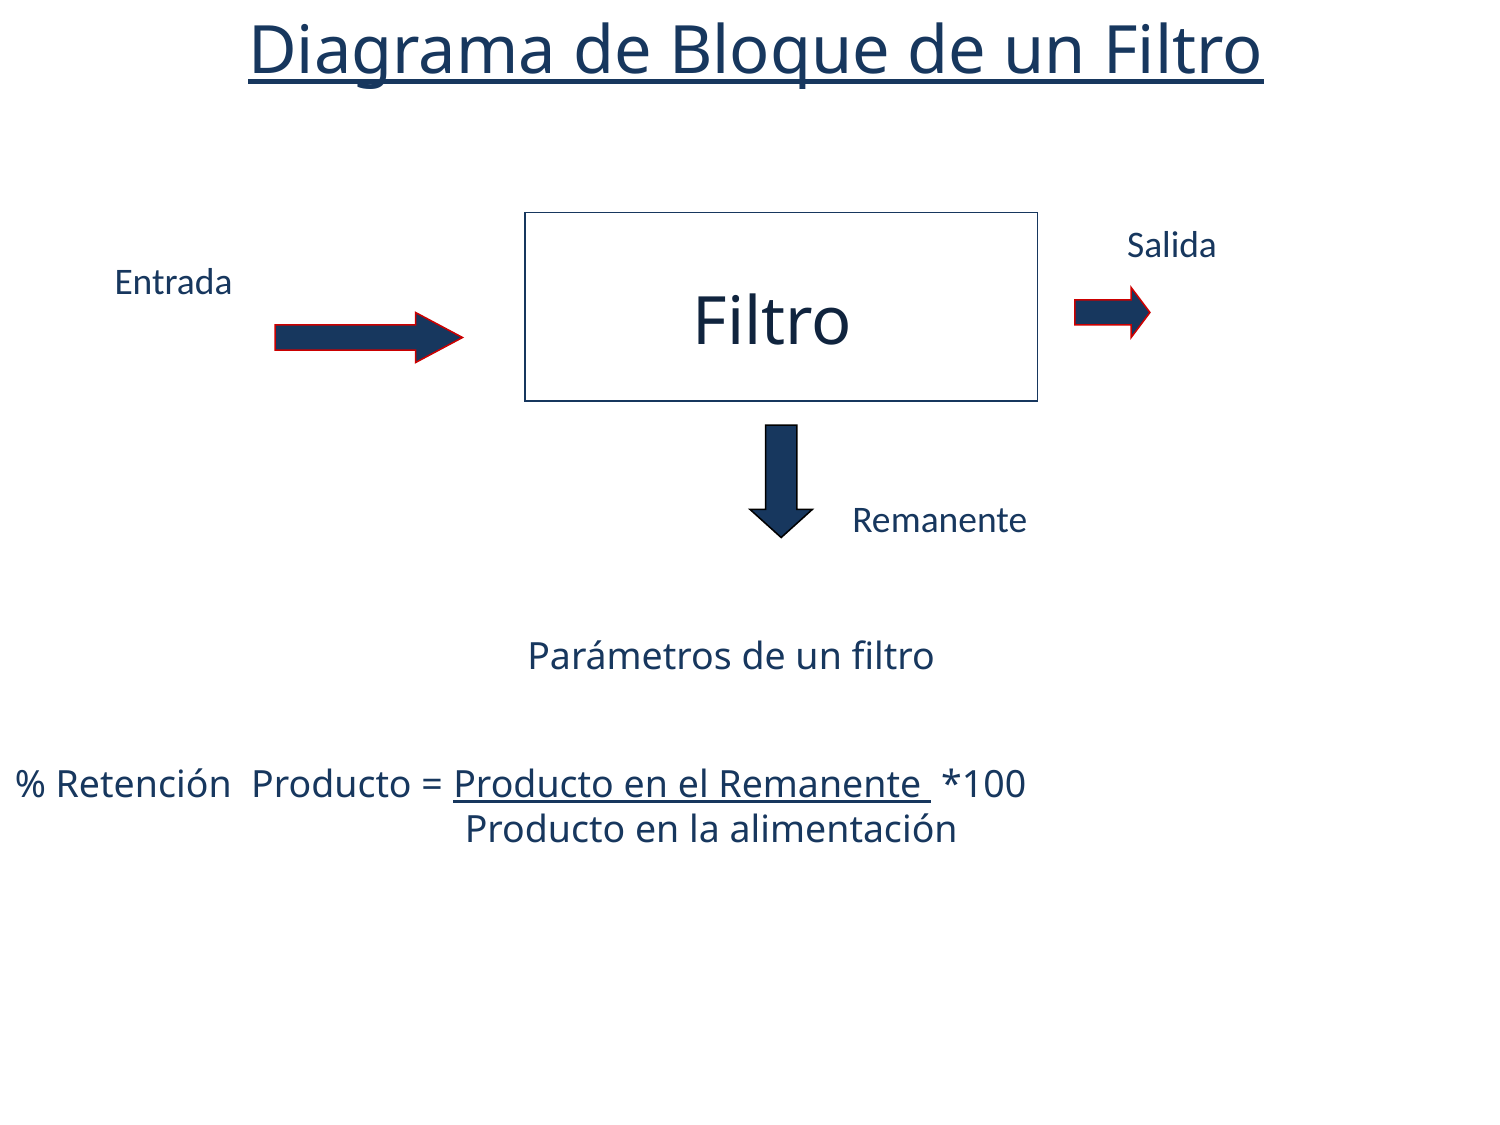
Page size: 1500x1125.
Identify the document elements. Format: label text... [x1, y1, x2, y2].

text_box Entrada [99, 249, 269, 310]
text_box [274, 212, 1151, 538]
text_box Salida [1151, 212, 1338, 273]
text_box Parámetros de un filtro % Retención Producto = Producto en el Remanente *100 Producto en la alimentación [0, 624, 1463, 858]
text_box Diagrama de Bloque de un Filtro [49, 0, 1463, 95]
